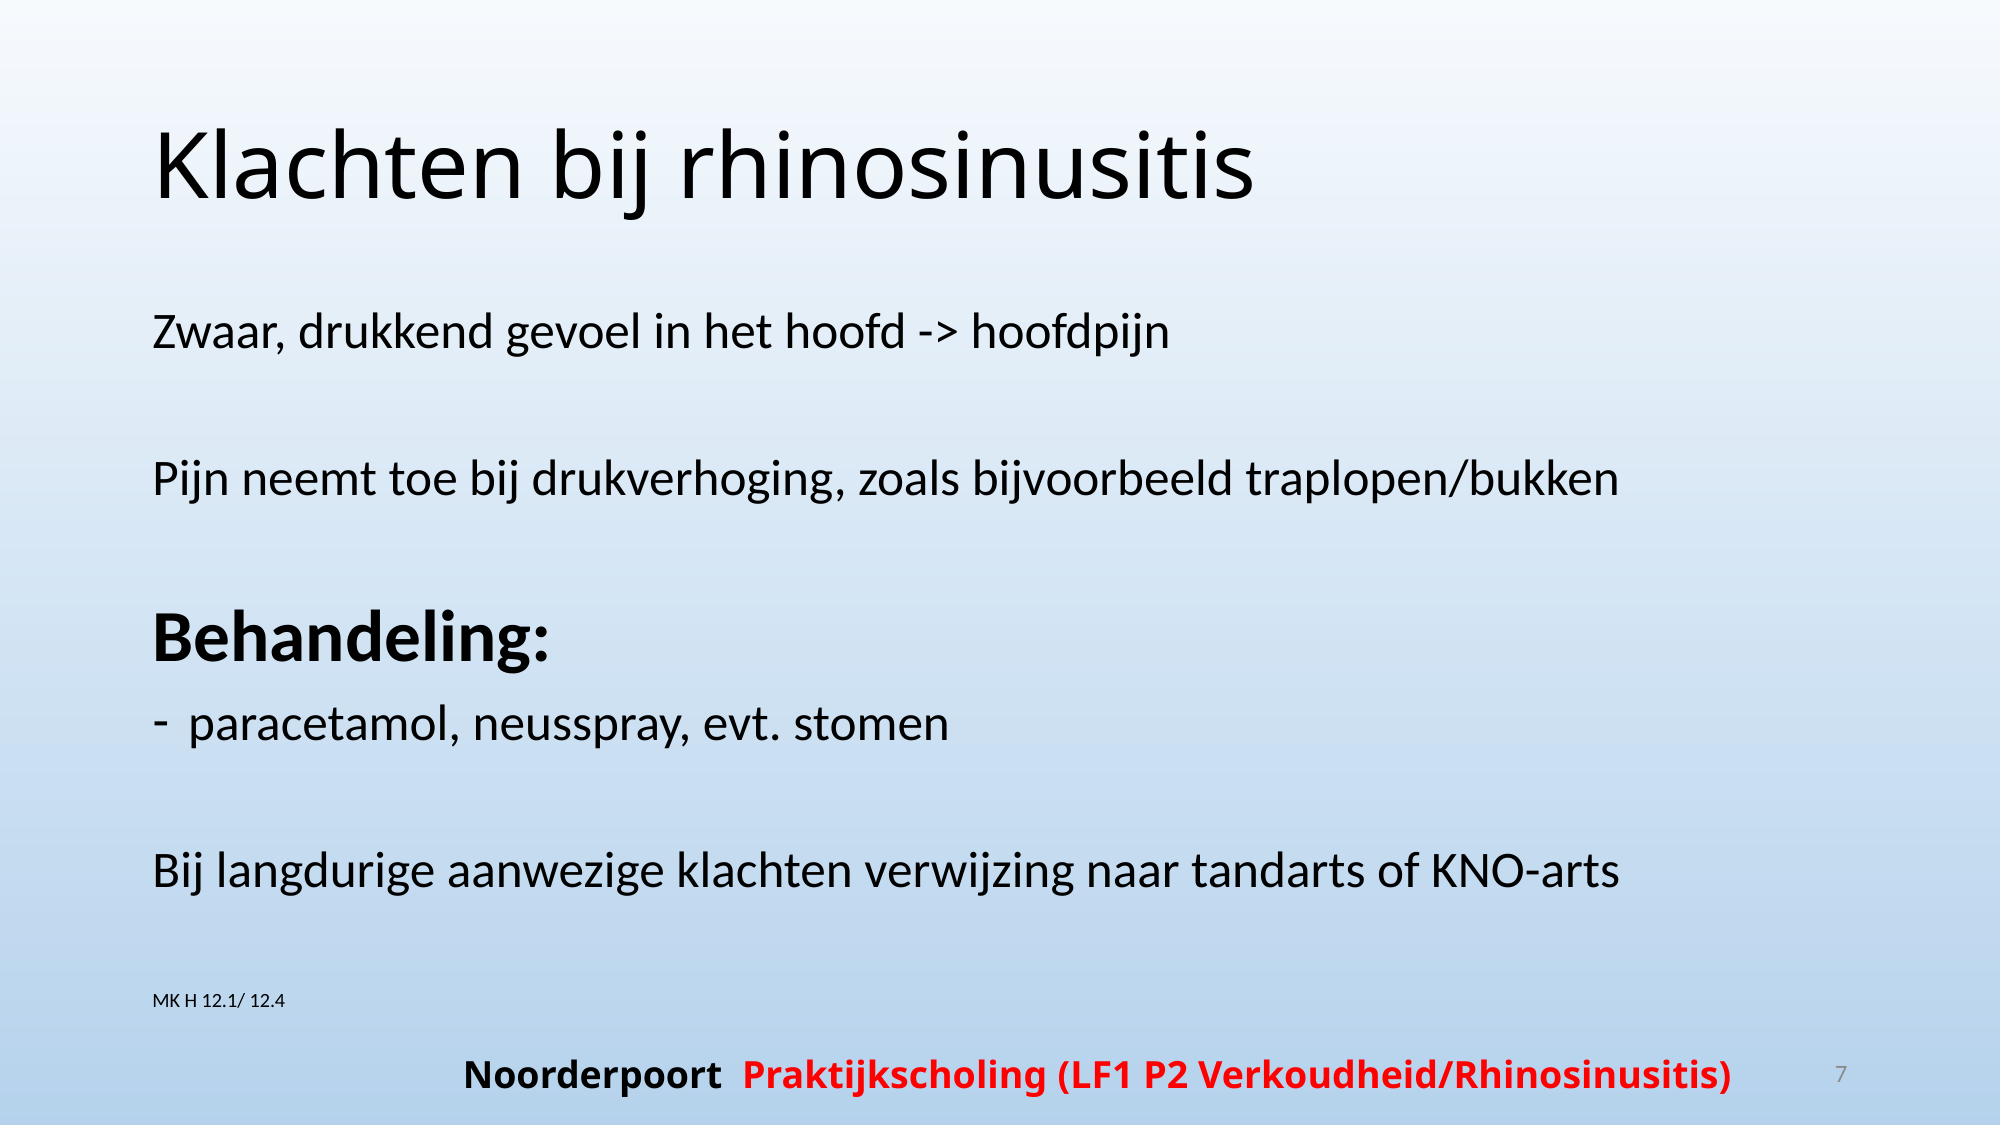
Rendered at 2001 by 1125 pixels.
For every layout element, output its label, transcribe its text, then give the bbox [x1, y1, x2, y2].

text_box Noorderpoort Praktijkscholing (LF1 P2 Verkoudheid/Rhinosinusitis) [448, 1043, 1787, 1104]
list Zwaar, drukkend gevoel in het hoofd -> hoofdpijn Pijn neemt toe bij drukverhoging, zoals bijvoorbeeld traplopen/bukken Behandeling: paracetamol, neusspray, evt. stomen Bij langdurige aanwezige klachten verwijzing naar tandarts of KNO-arts MK H 12.1/ 12.4 [137, 296, 1863, 1023]
slide_number 7 [1412, 1042, 1863, 1103]
title Klachten bij rhinosinusitis [137, 59, 1863, 278]
